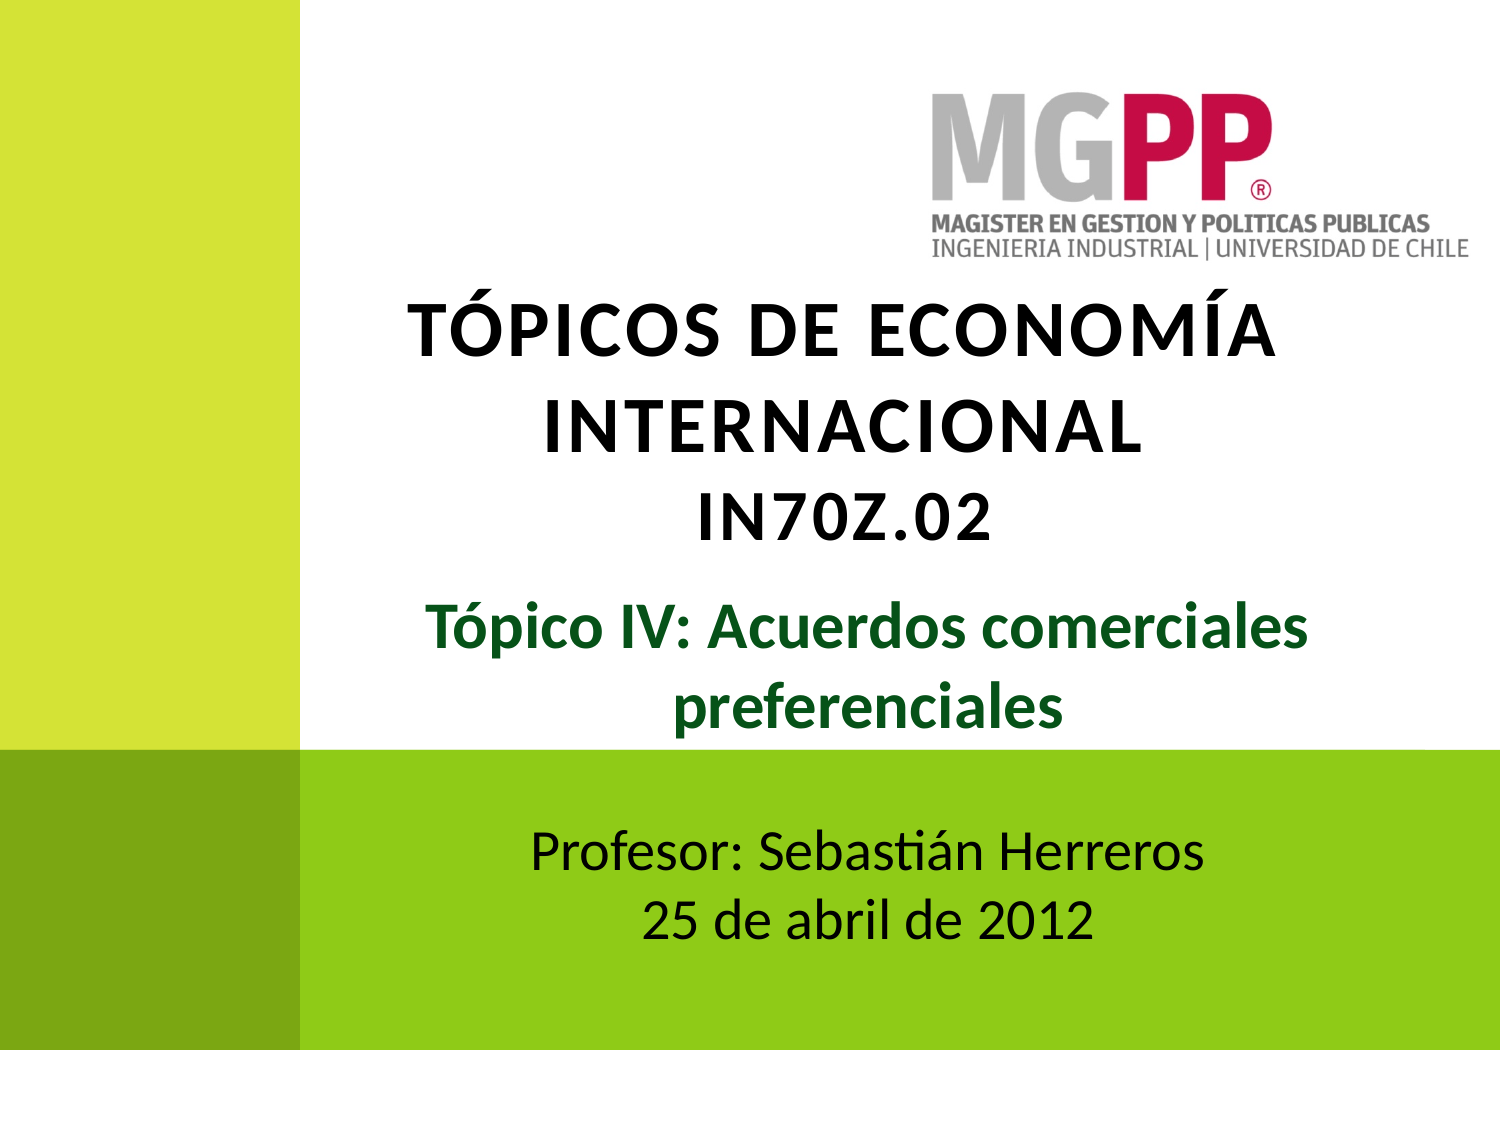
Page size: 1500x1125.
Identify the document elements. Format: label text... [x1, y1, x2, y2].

title Tópicos de economía internacional IN70Z.02 [312, 267, 1376, 563]
subtitle Tópico IV: Acuerdos comerciales preferenciales Profesor: Sebastián Herreros 25 de abril de 2012 [312, 574, 1424, 953]
picture [922, 66, 1471, 263]
